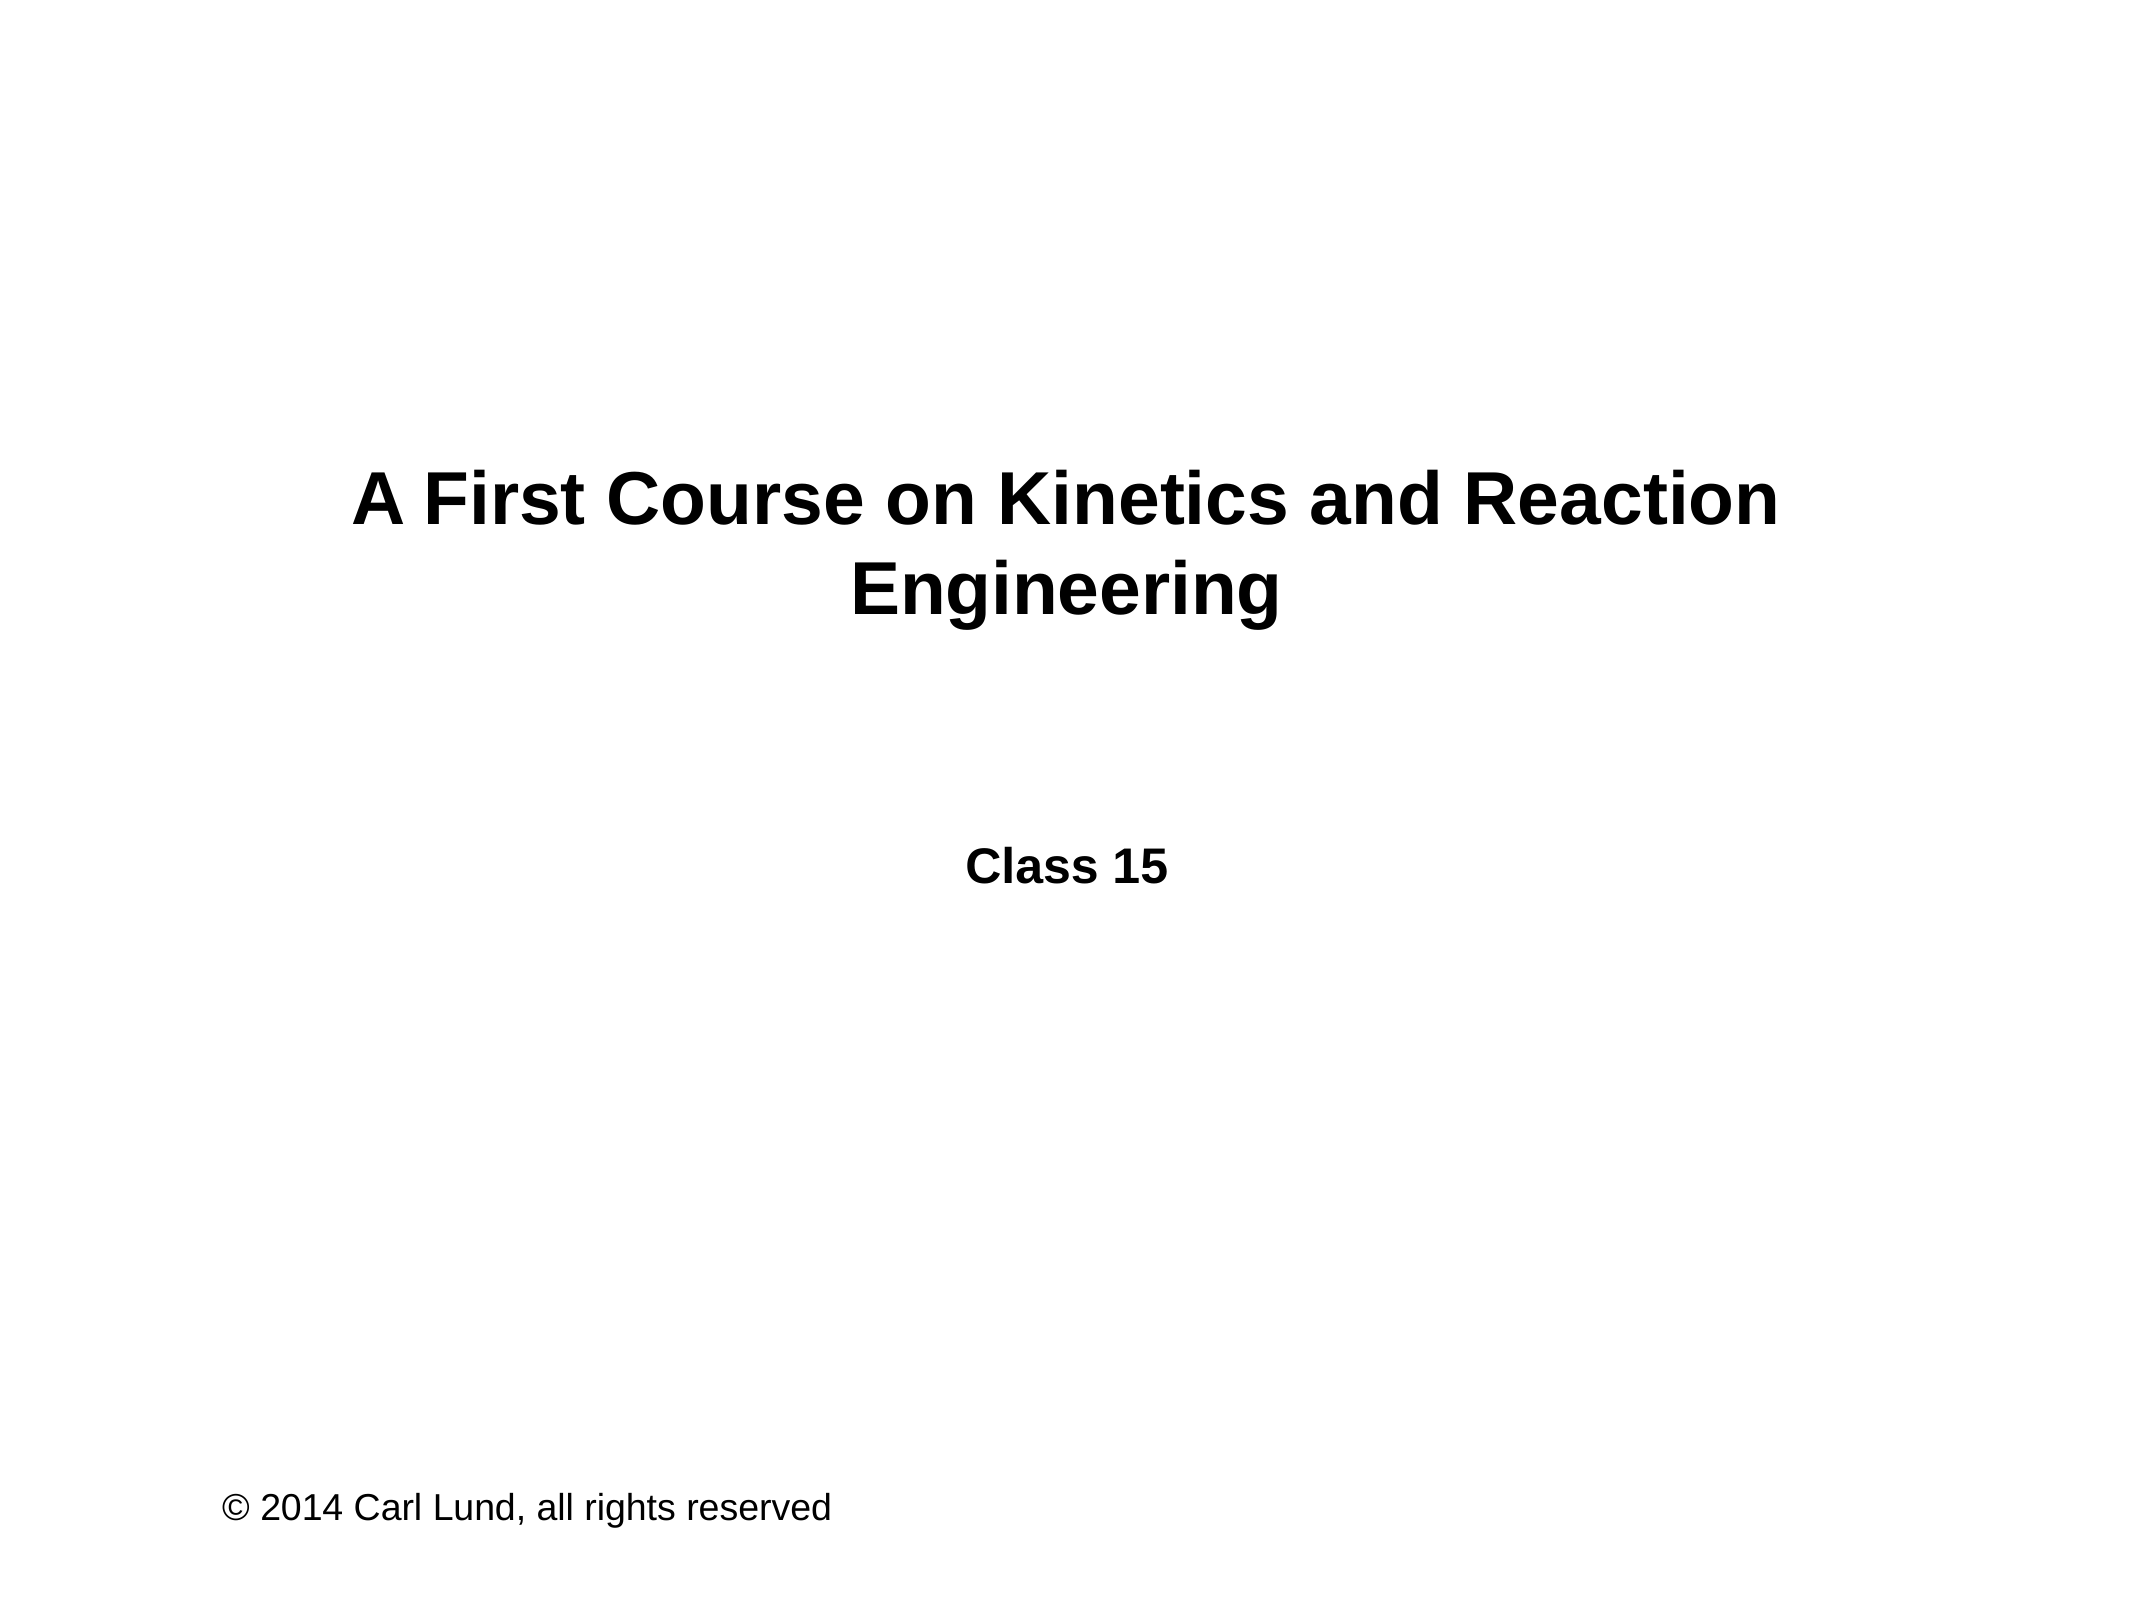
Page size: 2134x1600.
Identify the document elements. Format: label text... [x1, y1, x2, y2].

title A First Course on Kinetics and Reaction Engineering [208, 268, 1925, 811]
list Class 15 [208, 825, 1925, 1461]
